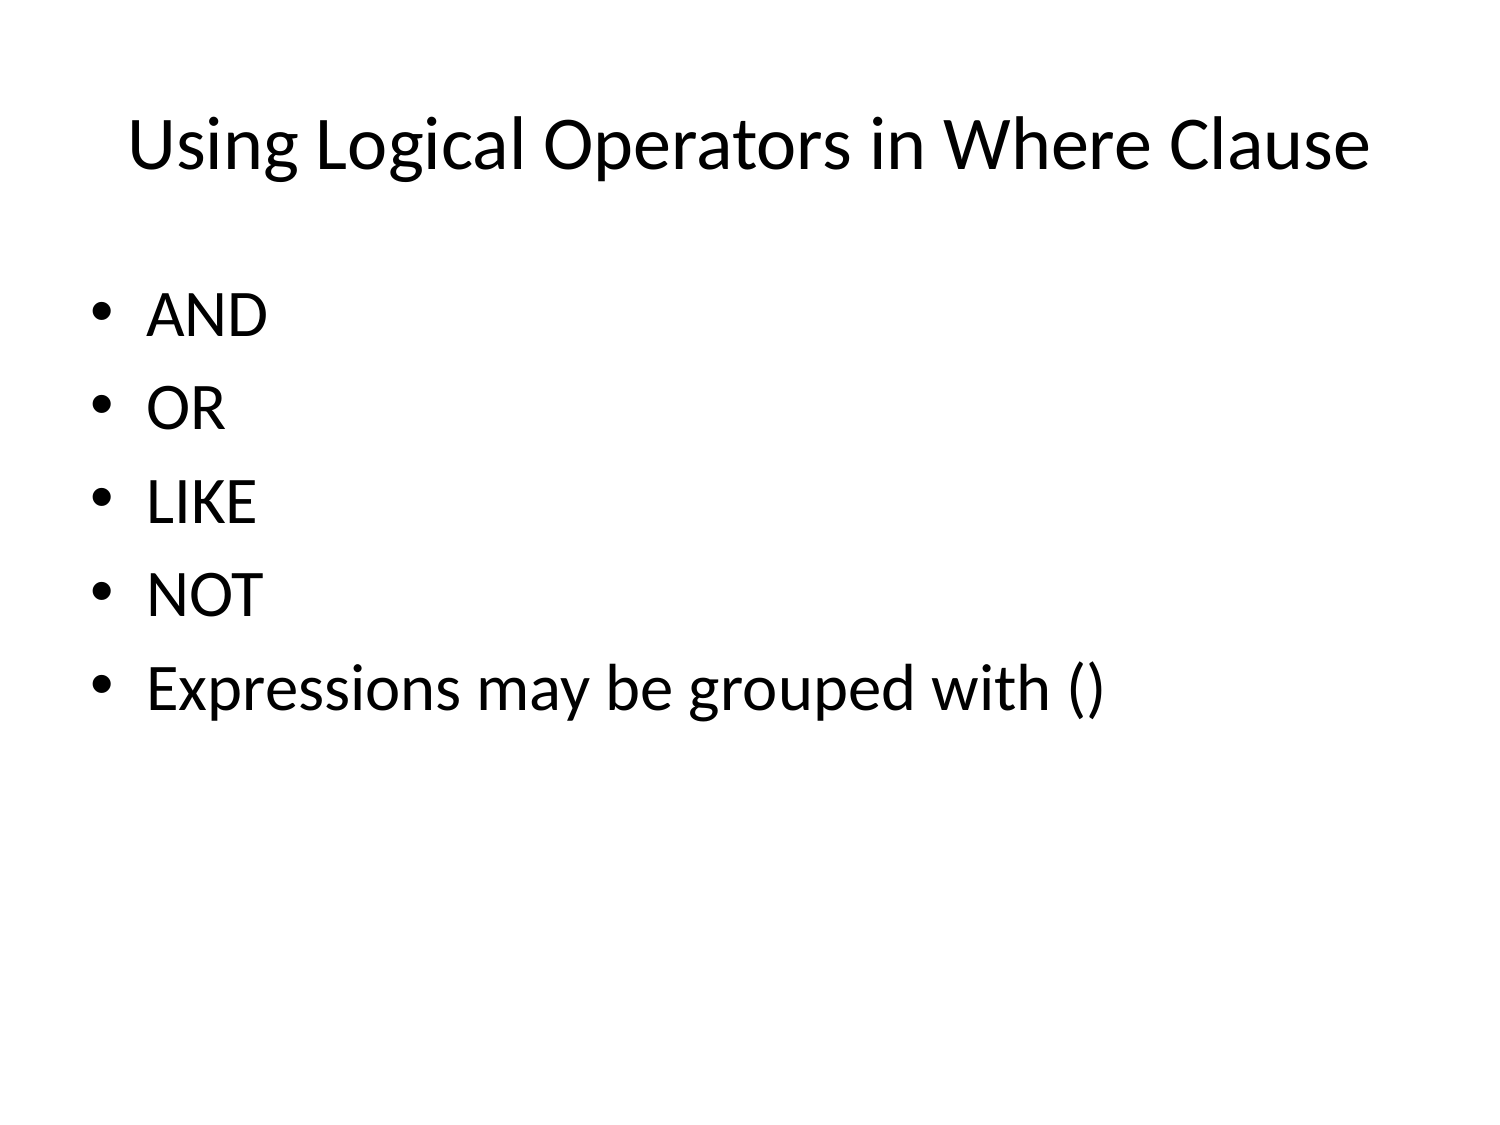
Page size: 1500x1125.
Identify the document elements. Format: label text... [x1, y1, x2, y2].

list AND OR LIKE NOT Expressions may be grouped with () [75, 262, 1425, 1005]
title Using Logical Operators in Where Clause [75, 45, 1425, 233]
